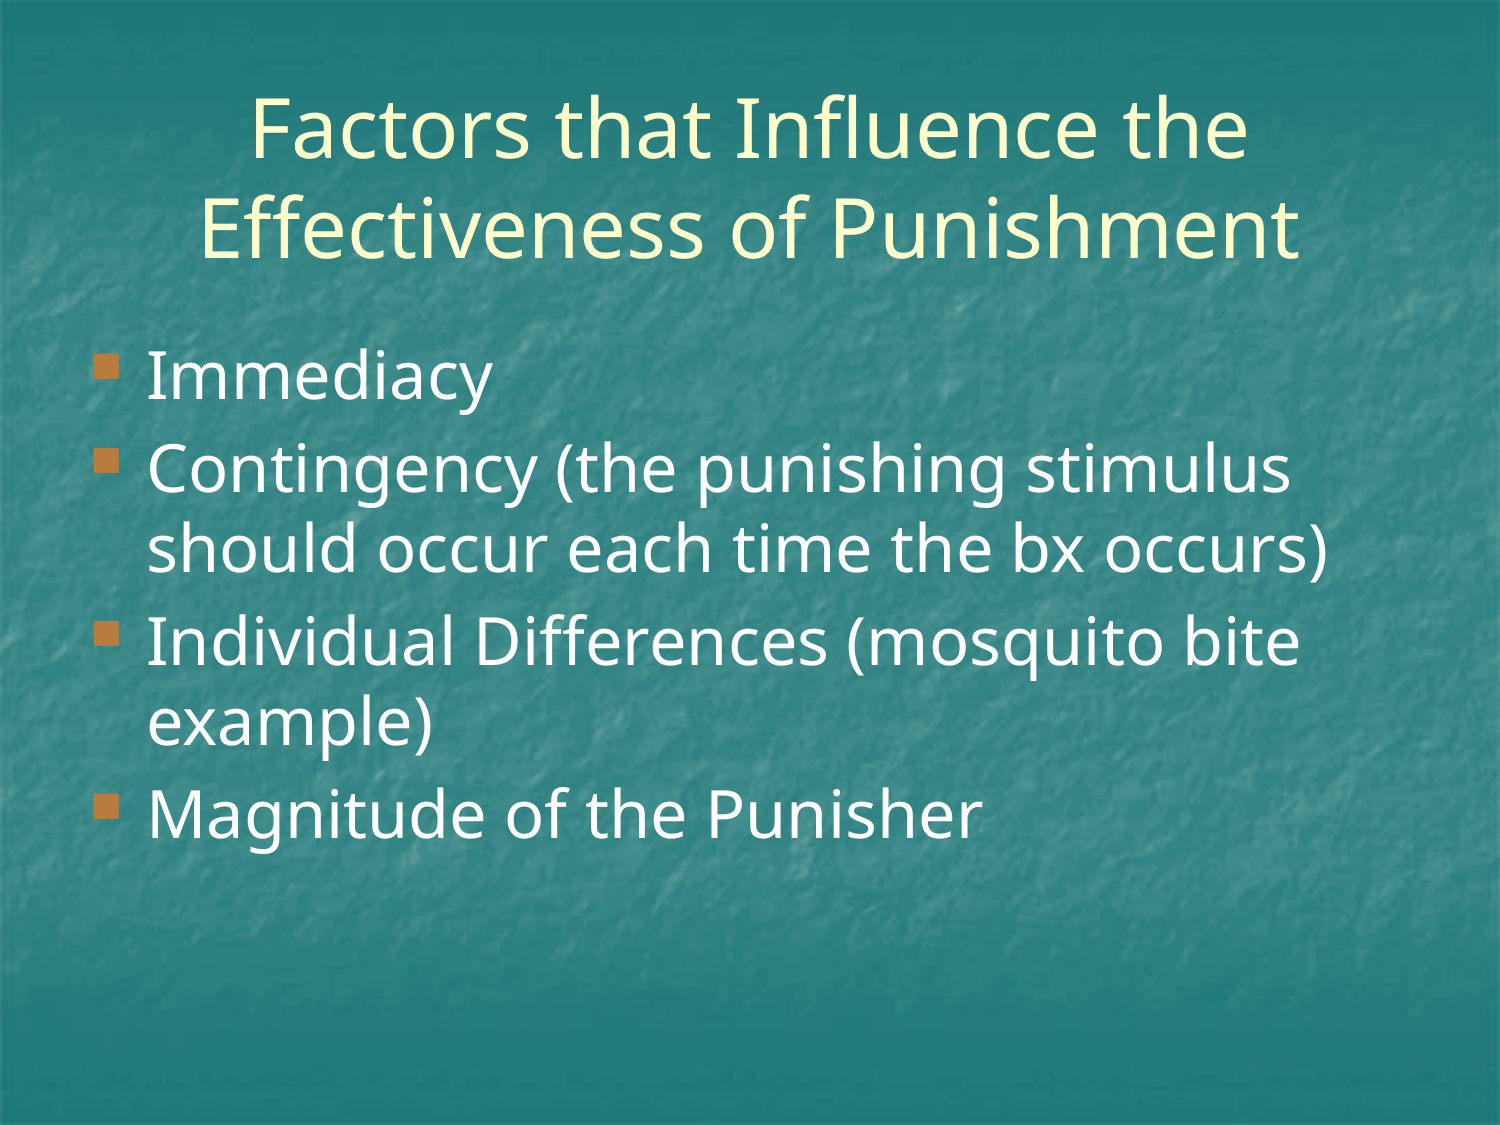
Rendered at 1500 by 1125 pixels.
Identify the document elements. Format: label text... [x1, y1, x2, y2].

title Factors that Influence the Effectiveness of Punishment [74, 62, 1426, 288]
list Immediacy Contingency (the punishing stimulus should occur each time the bx occurs) Individual Differences (mosquito bite example) Magnitude of the Punisher [74, 324, 1426, 1001]
